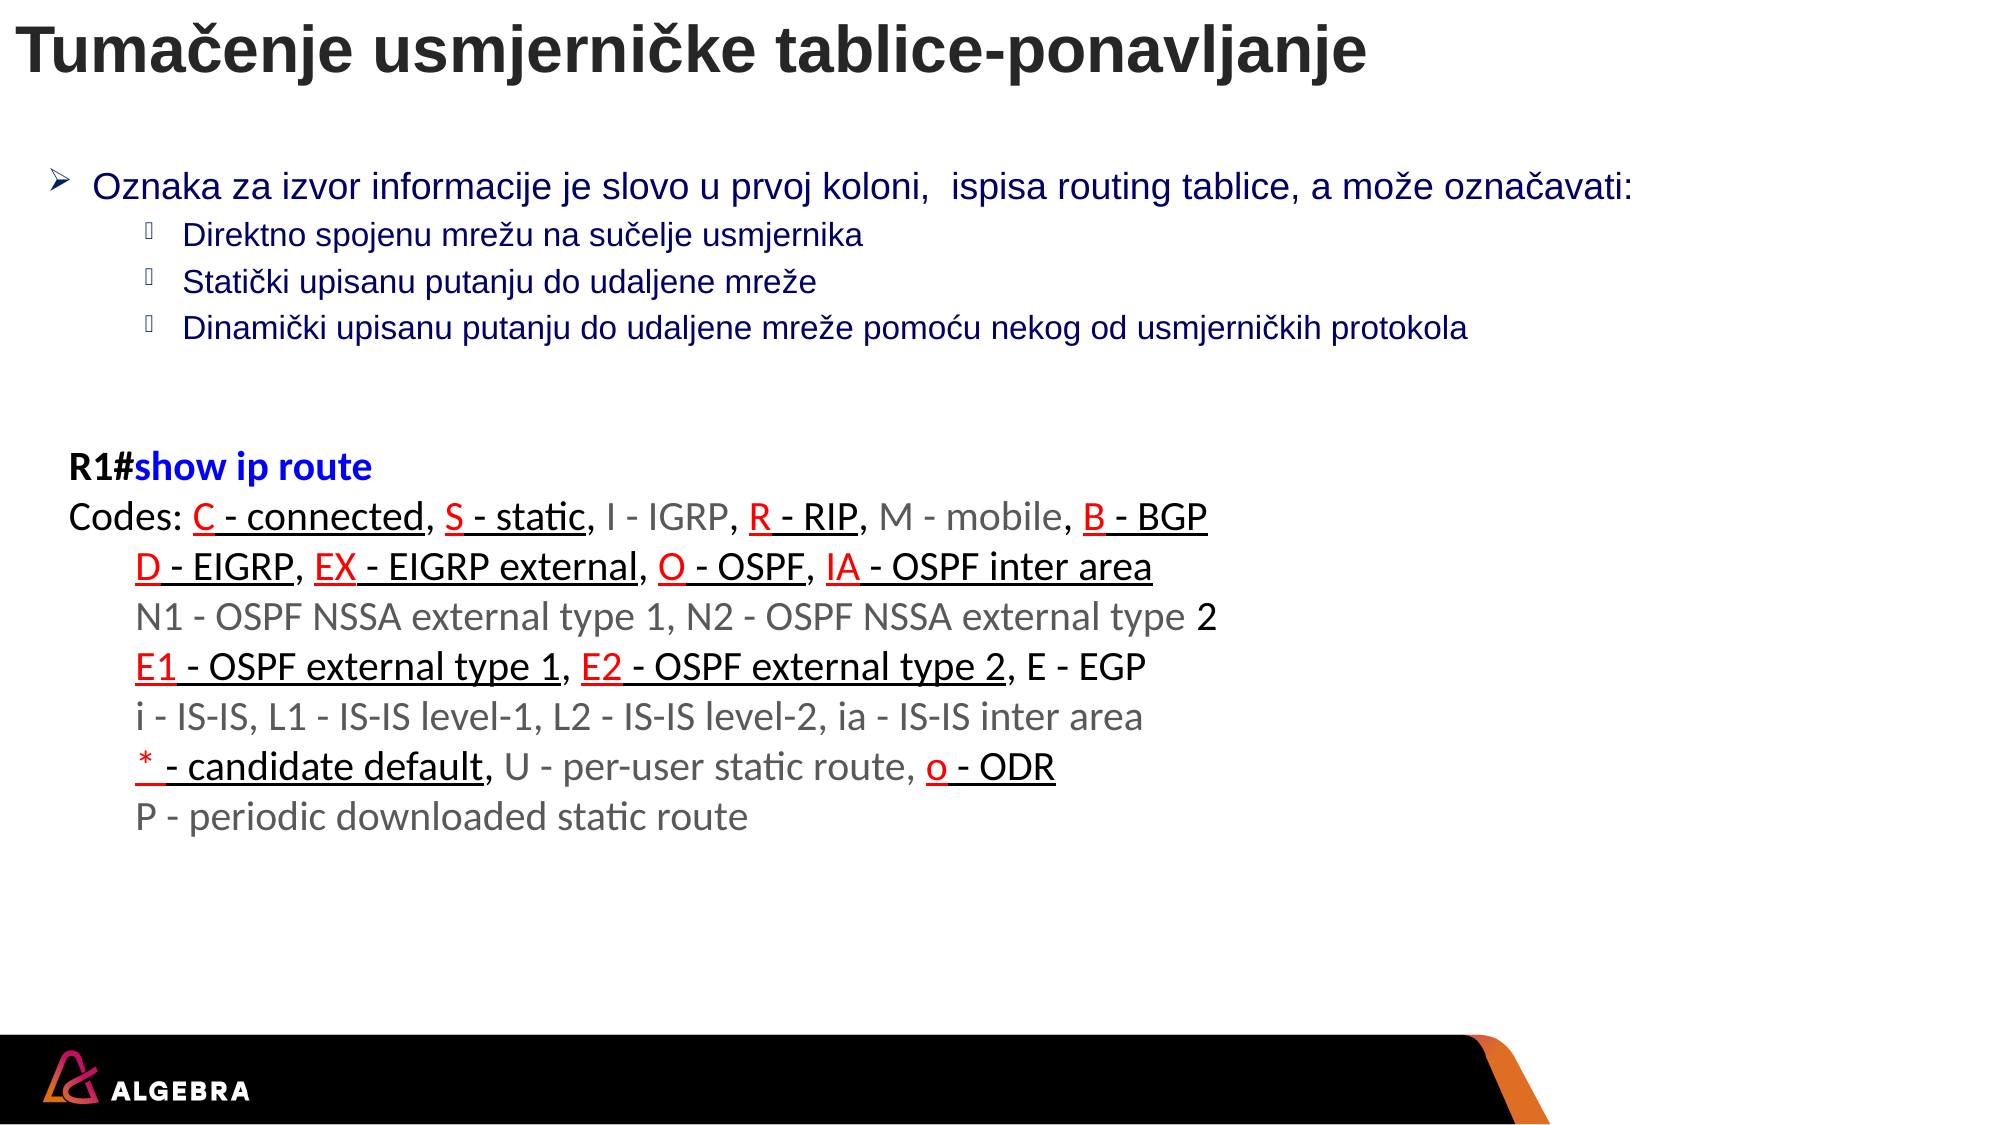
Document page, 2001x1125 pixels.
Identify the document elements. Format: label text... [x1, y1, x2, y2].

text_box Oznaka za izvor informacije je slovo u prvoj koloni, ispisa routing tablice, a može označavati: Direktno spojenu mrežu na sučelje usmjernika Statički upisanu putanju do udaljene mreže Dinamički upisanu putanju do udaljene mreže pomoću nekog od usmjerničkih protokola [32, 154, 1946, 460]
title Tumačenje usmjerničke tablice-ponavljanje [0, 0, 1500, 102]
picture [0, 1034, 1733, 1125]
text_box R1#show ip route Codes: C - connected, S - static, I - IGRP, R - RIP, M - mobile, B - BGP D - EIGRP, EX - EIGRP external, O - OSPF, IA - OSPF inter area N1 - OSPF NSSA external type 1, N2 - OSPF NSSA external type 2 E1 - OSPF external type 1, E2 - OSPF external type 2, E - EGP i - IS-IS, L1 - IS-IS level-1, L2 - IS-IS level-2, ia - IS-IS inter area * - candidate default, U - per-user static route, o - ODR P - periodic downloaded static route [54, 431, 1479, 846]
